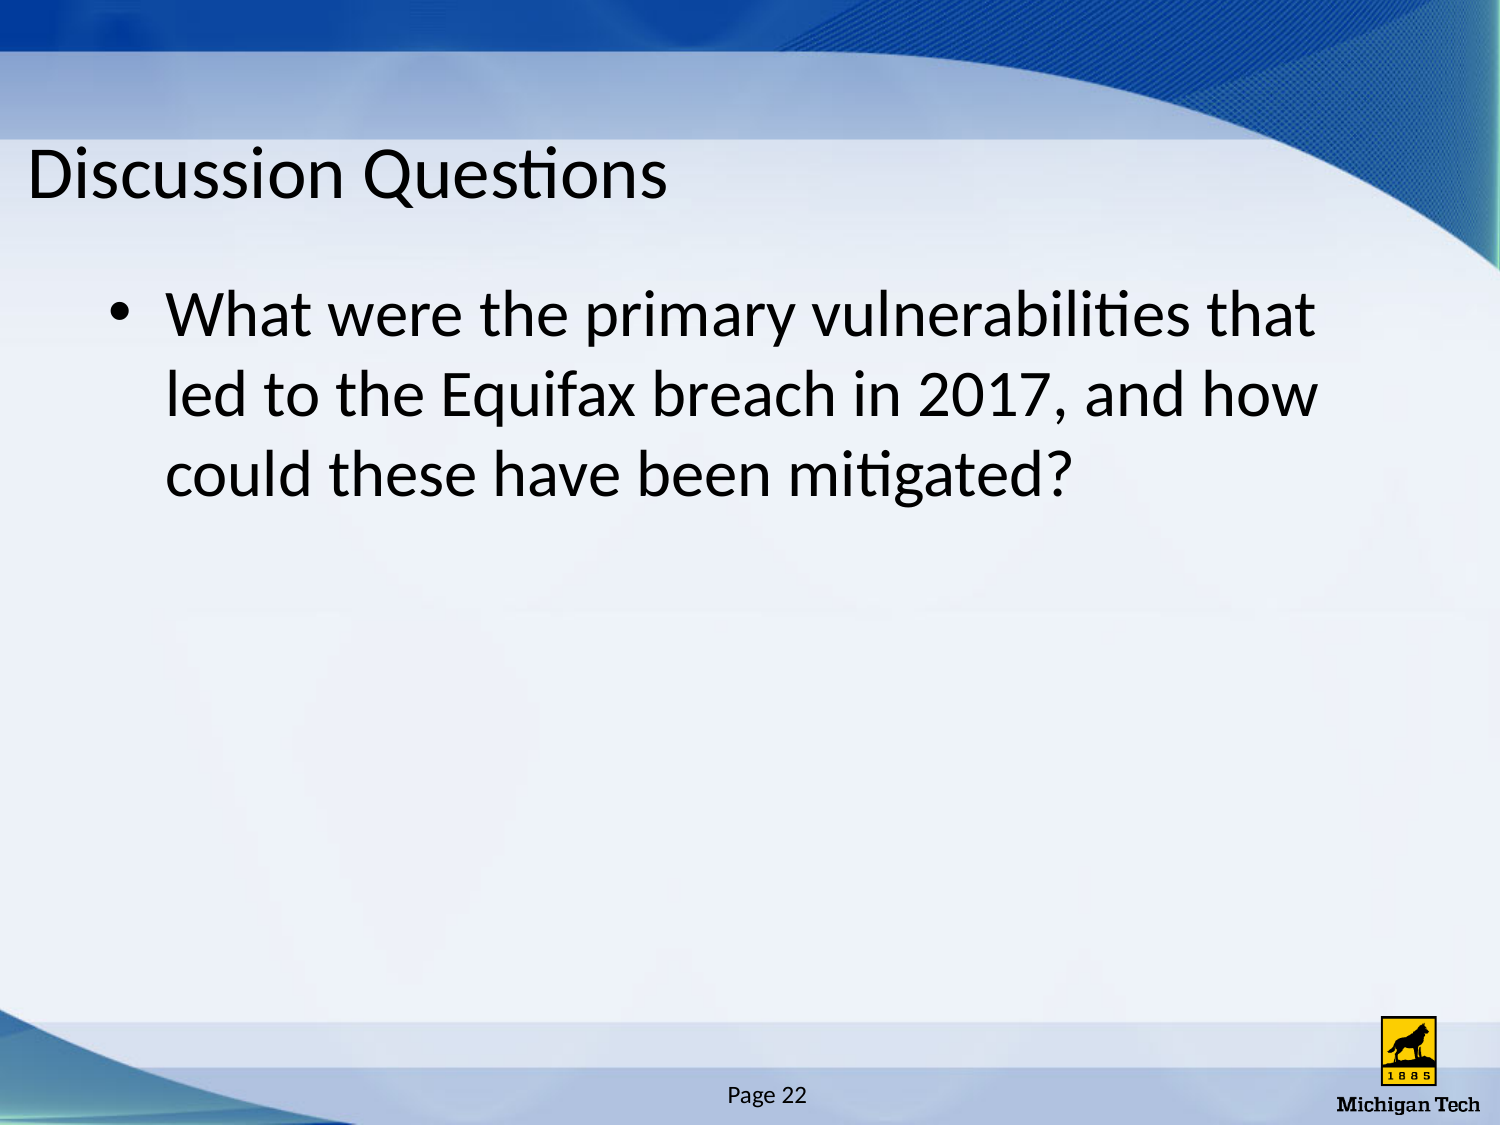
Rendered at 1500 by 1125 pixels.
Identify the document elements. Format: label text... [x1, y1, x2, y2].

picture [0, 0, 1500, 1125]
title Discussion Questions [12, 75, 1263, 263]
list What were the primary vulnerabilities that led to the Equifax breach in 2017, and how could these have been mitigated? [75, 262, 1425, 1063]
